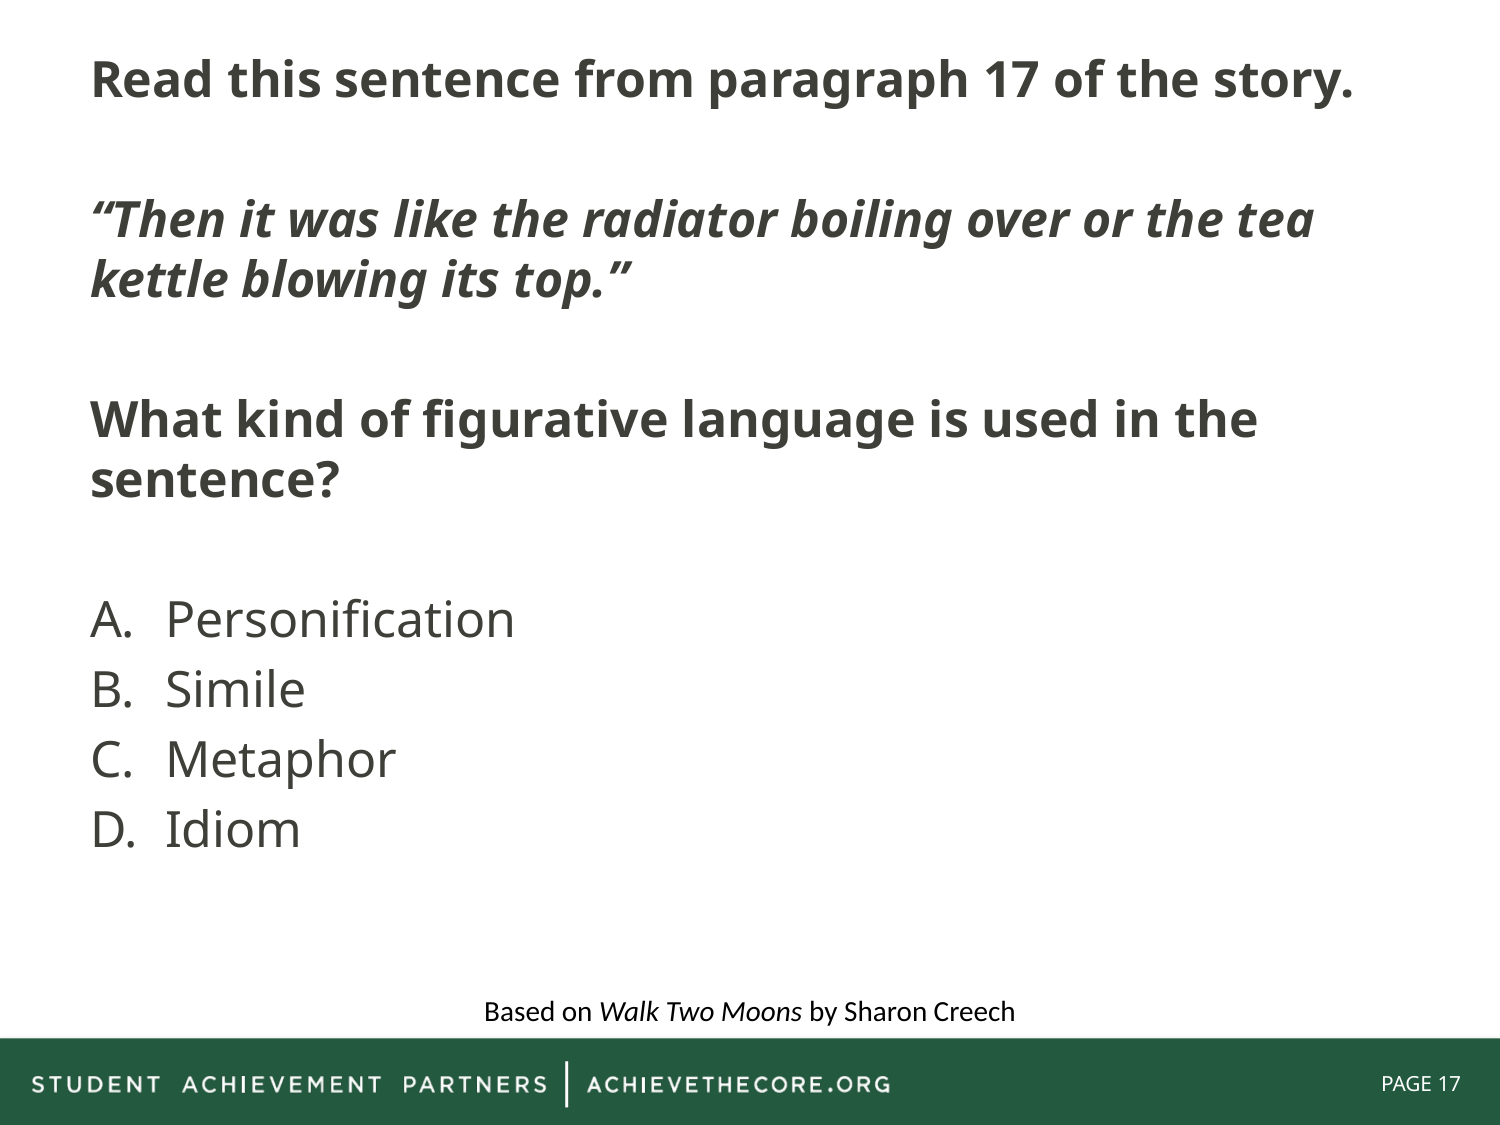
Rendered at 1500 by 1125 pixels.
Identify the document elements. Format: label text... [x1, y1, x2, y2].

list Read this sentence from paragraph 17 of the story. “Then it was like the radiator boiling over or the tea kettle blowing its top.” What kind of figurative language is used in the sentence? Personification Simile Metaphor Idiom [75, 39, 1425, 948]
text_box Based on Walk Two Moons by Sharon Creech [74, 984, 1425, 1035]
